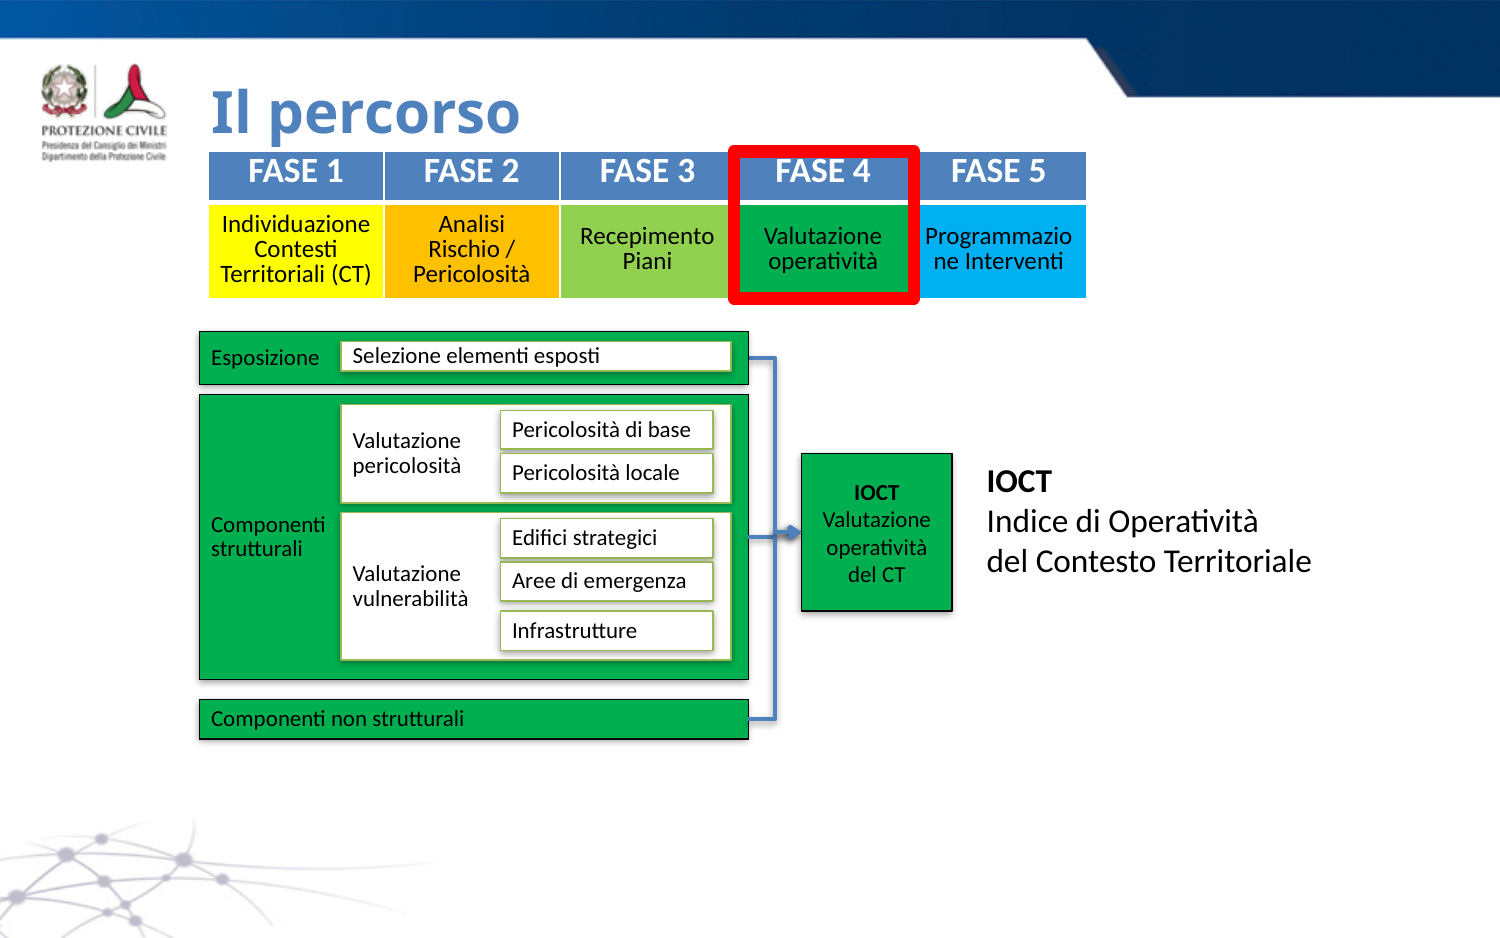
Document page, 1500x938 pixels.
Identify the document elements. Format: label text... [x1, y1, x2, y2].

table_header FASE 1 [209, 152, 383, 200]
text_box Esposizione [198, 331, 749, 385]
picture [0, 0, 1500, 938]
text_box Selezione elementi esposti [340, 341, 732, 372]
text_box IOCT Indice di Operatività del Contesto Territoriale [974, 453, 1325, 585]
text_box Pericolosità locale [500, 453, 714, 494]
list IOCT Valutazione operatività del CT [805, 453, 953, 612]
table_cell Programmazione Interventi [916, 205, 1086, 298]
table_header FASE 5 [916, 152, 1086, 200]
text_box [732, 149, 916, 300]
text_box Valutazione vulnerabilità [340, 512, 732, 661]
text_box Infrastrutture [500, 610, 714, 651]
text_box Componenti non strutturali [198, 699, 749, 740]
text_box Valutazione pericolosità [340, 404, 732, 504]
text_box Edifici strategici [500, 518, 714, 559]
title Il percorso [196, 23, 1316, 205]
table_cell Individuazione Contesti Territoriali (CT) [209, 205, 383, 298]
text_box Aree di emergenza [500, 561, 714, 602]
table_cell Analisi Rischio / Pericolosità [385, 205, 559, 298]
text_box Pericolosità di base [500, 410, 714, 450]
table_cell Recepimento Piani [561, 205, 732, 298]
table_header FASE 2 [385, 152, 559, 200]
text_box Componenti strutturali [198, 394, 743, 681]
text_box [748, 539, 802, 720]
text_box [748, 357, 802, 533]
table_header FASE 3 [561, 152, 732, 200]
